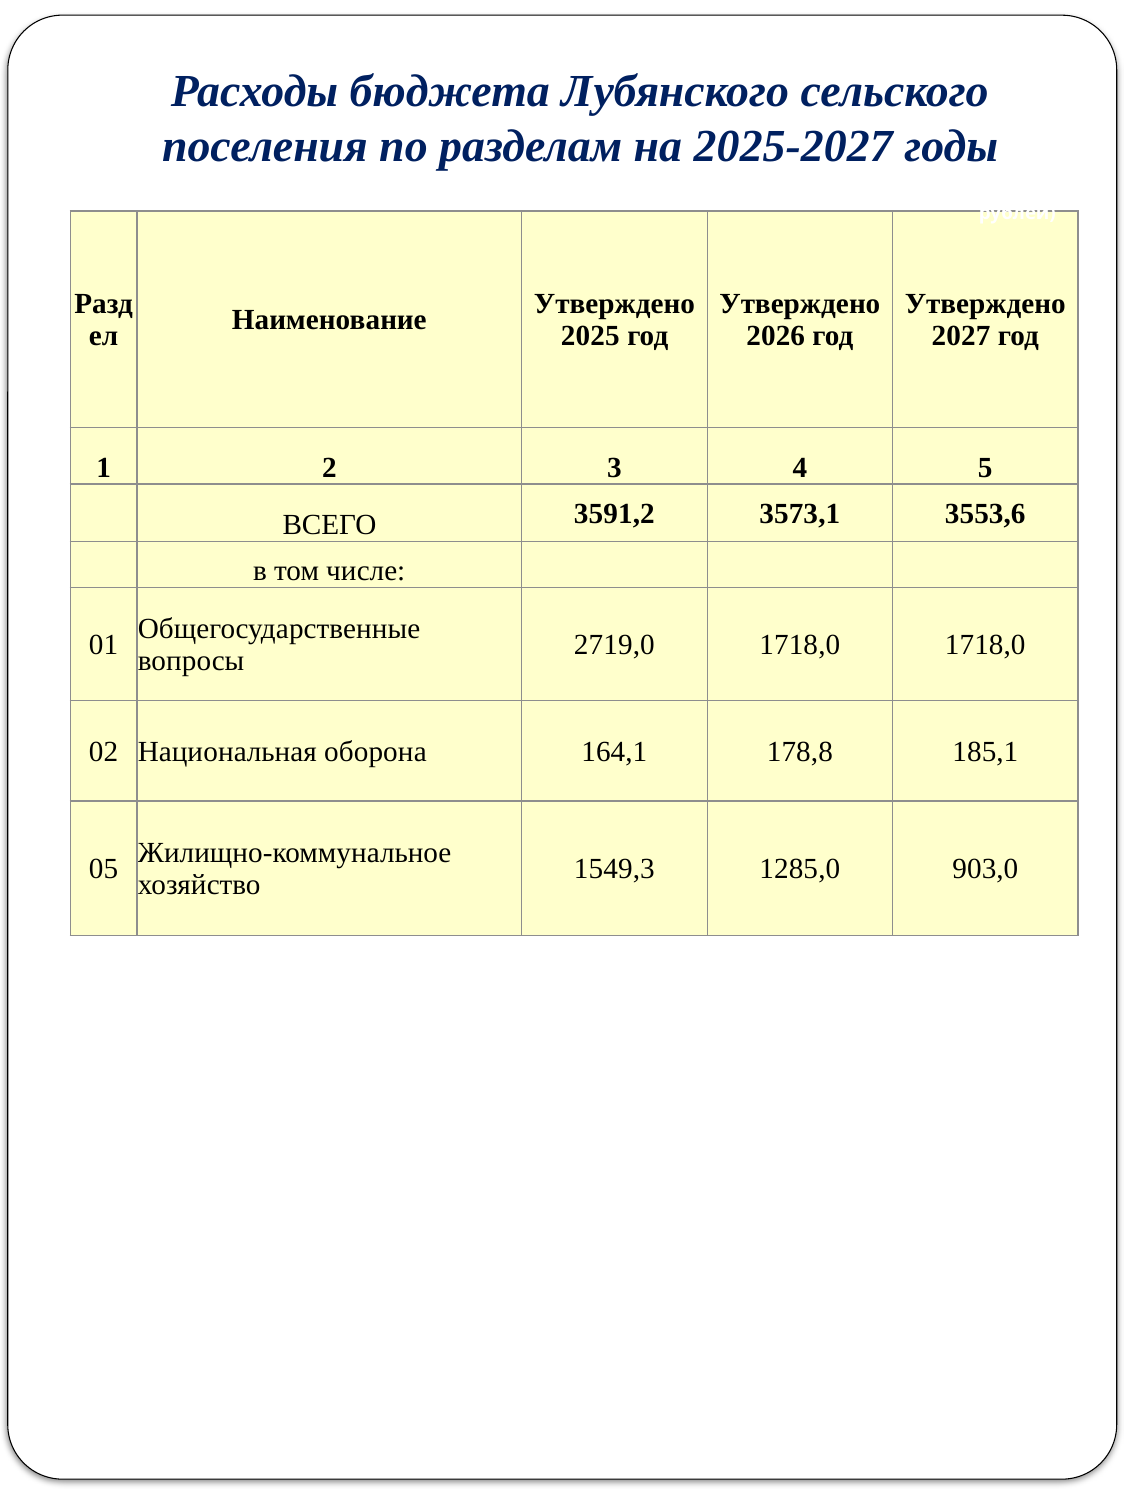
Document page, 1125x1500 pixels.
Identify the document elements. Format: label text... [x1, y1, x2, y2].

text_box Расходы бюджета Лубянского сельского поселения по разделам на 2025-2027 годы [66, 53, 1094, 233]
table_header Раздел [71, 233, 136, 427]
table_cell 164,1 [522, 701, 707, 800]
table_cell Жилищно-коммунальное хозяйство [138, 802, 521, 935]
table_cell 1285,0 [708, 802, 892, 935]
table_cell 1718,0 [708, 588, 892, 700]
table_cell [71, 485, 136, 541]
table_cell 02 [71, 701, 136, 800]
table_header Утверждено 2026 год [708, 233, 892, 427]
table_cell 3591,2 [522, 485, 707, 541]
table_cell [708, 542, 892, 587]
table_cell Национальная оборона [138, 701, 521, 800]
table_header Наименование [138, 233, 521, 427]
table_cell ВСЕГО [138, 485, 521, 541]
table_cell 1 [71, 428, 136, 483]
table_cell 4 [708, 428, 892, 483]
table_cell 1549,3 [522, 802, 707, 935]
table_cell [71, 542, 136, 587]
table_cell 178,8 [708, 701, 892, 800]
table_cell 2719,0 [522, 588, 707, 700]
table_cell в том числе: [138, 542, 521, 587]
table_cell 185,1 [893, 701, 1077, 800]
table_cell 3553,6 [893, 485, 1077, 541]
table_cell 1718,0 [893, 588, 1077, 700]
text_box (тыс. рублей) [964, 171, 1100, 231]
table_cell [522, 542, 707, 587]
table_cell 5 [893, 428, 1077, 483]
table_cell 3573,1 [708, 485, 892, 541]
table_cell 3 [522, 428, 707, 483]
table_cell 2 [138, 428, 521, 483]
table_cell 903,0 [893, 802, 1077, 935]
table_header Утверждено 2027 год [893, 233, 1077, 427]
table_header Утверждено 2025 год [522, 233, 707, 427]
table_cell 05 [71, 802, 136, 935]
table_cell Общегосударственные вопросы [138, 588, 521, 700]
table_cell 01 [71, 588, 136, 700]
table_cell [893, 542, 1077, 587]
